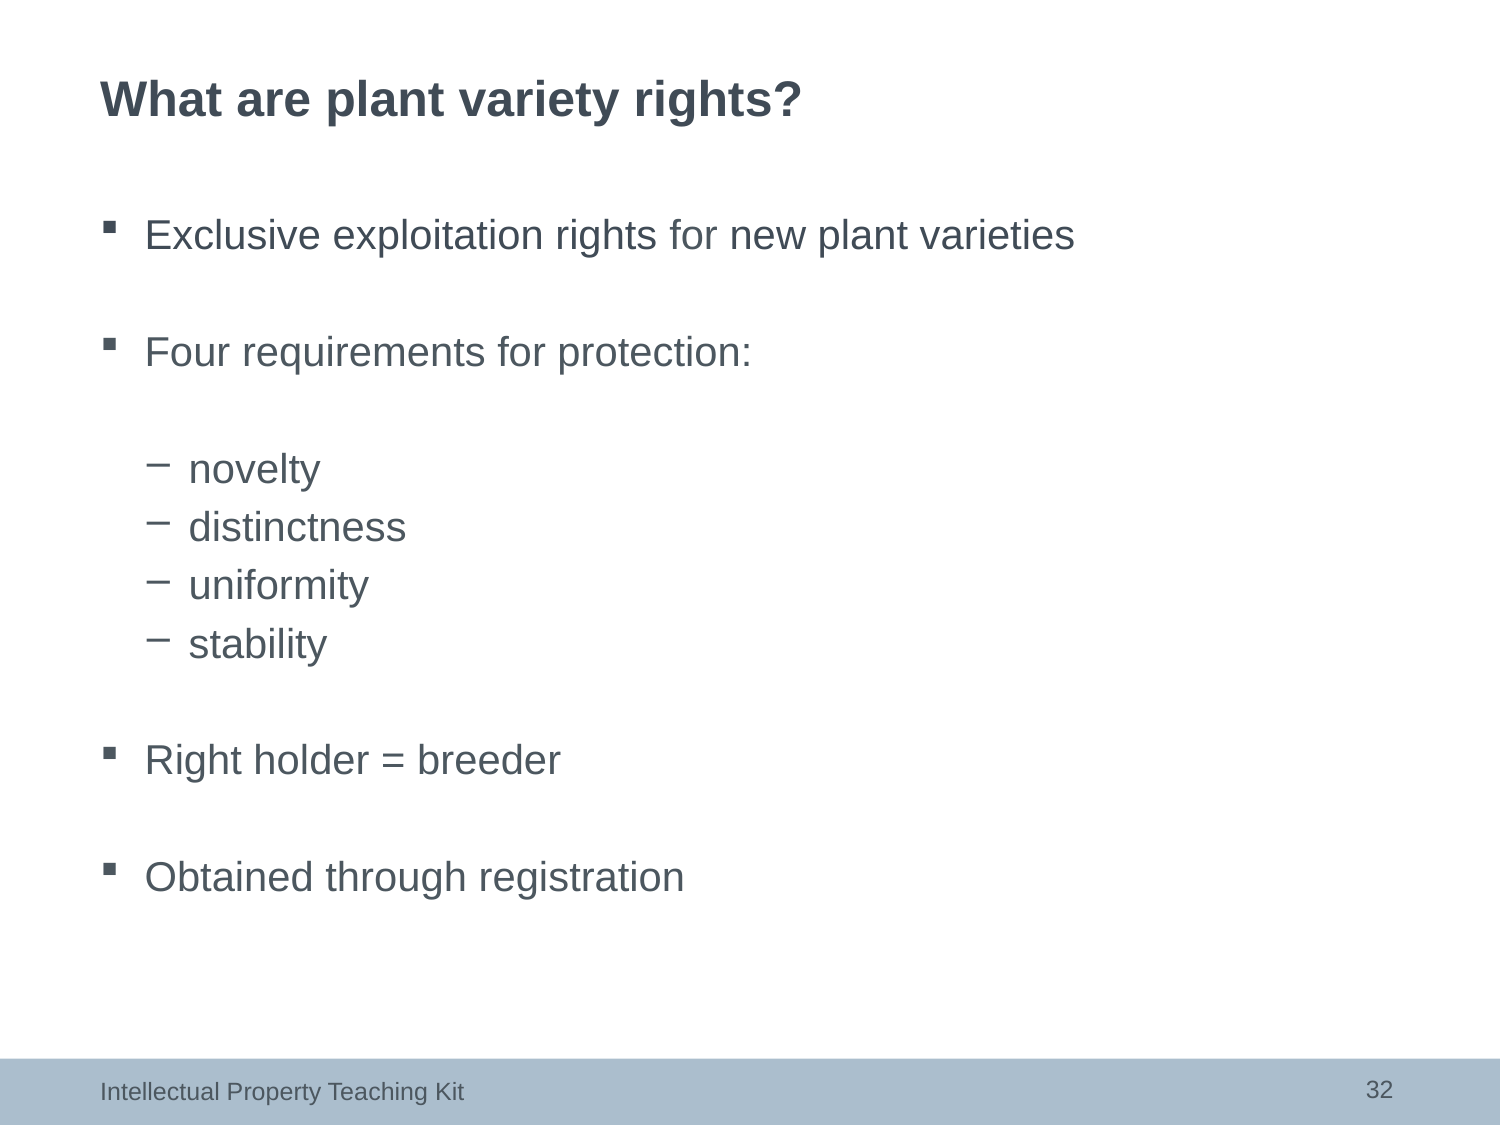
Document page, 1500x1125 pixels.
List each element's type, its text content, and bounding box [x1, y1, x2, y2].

title What are plant variety rights? [100, 66, 1400, 207]
footer Intellectual Property Teaching Kit [100, 1074, 988, 1125]
list Exclusive exploitation rights for new plant varieties Four requirements for protection: novelty distinctness uniformity stability Right holder = breeder Obtained through registration [100, 207, 1400, 929]
text_box 32 [1269, 1070, 1394, 1106]
